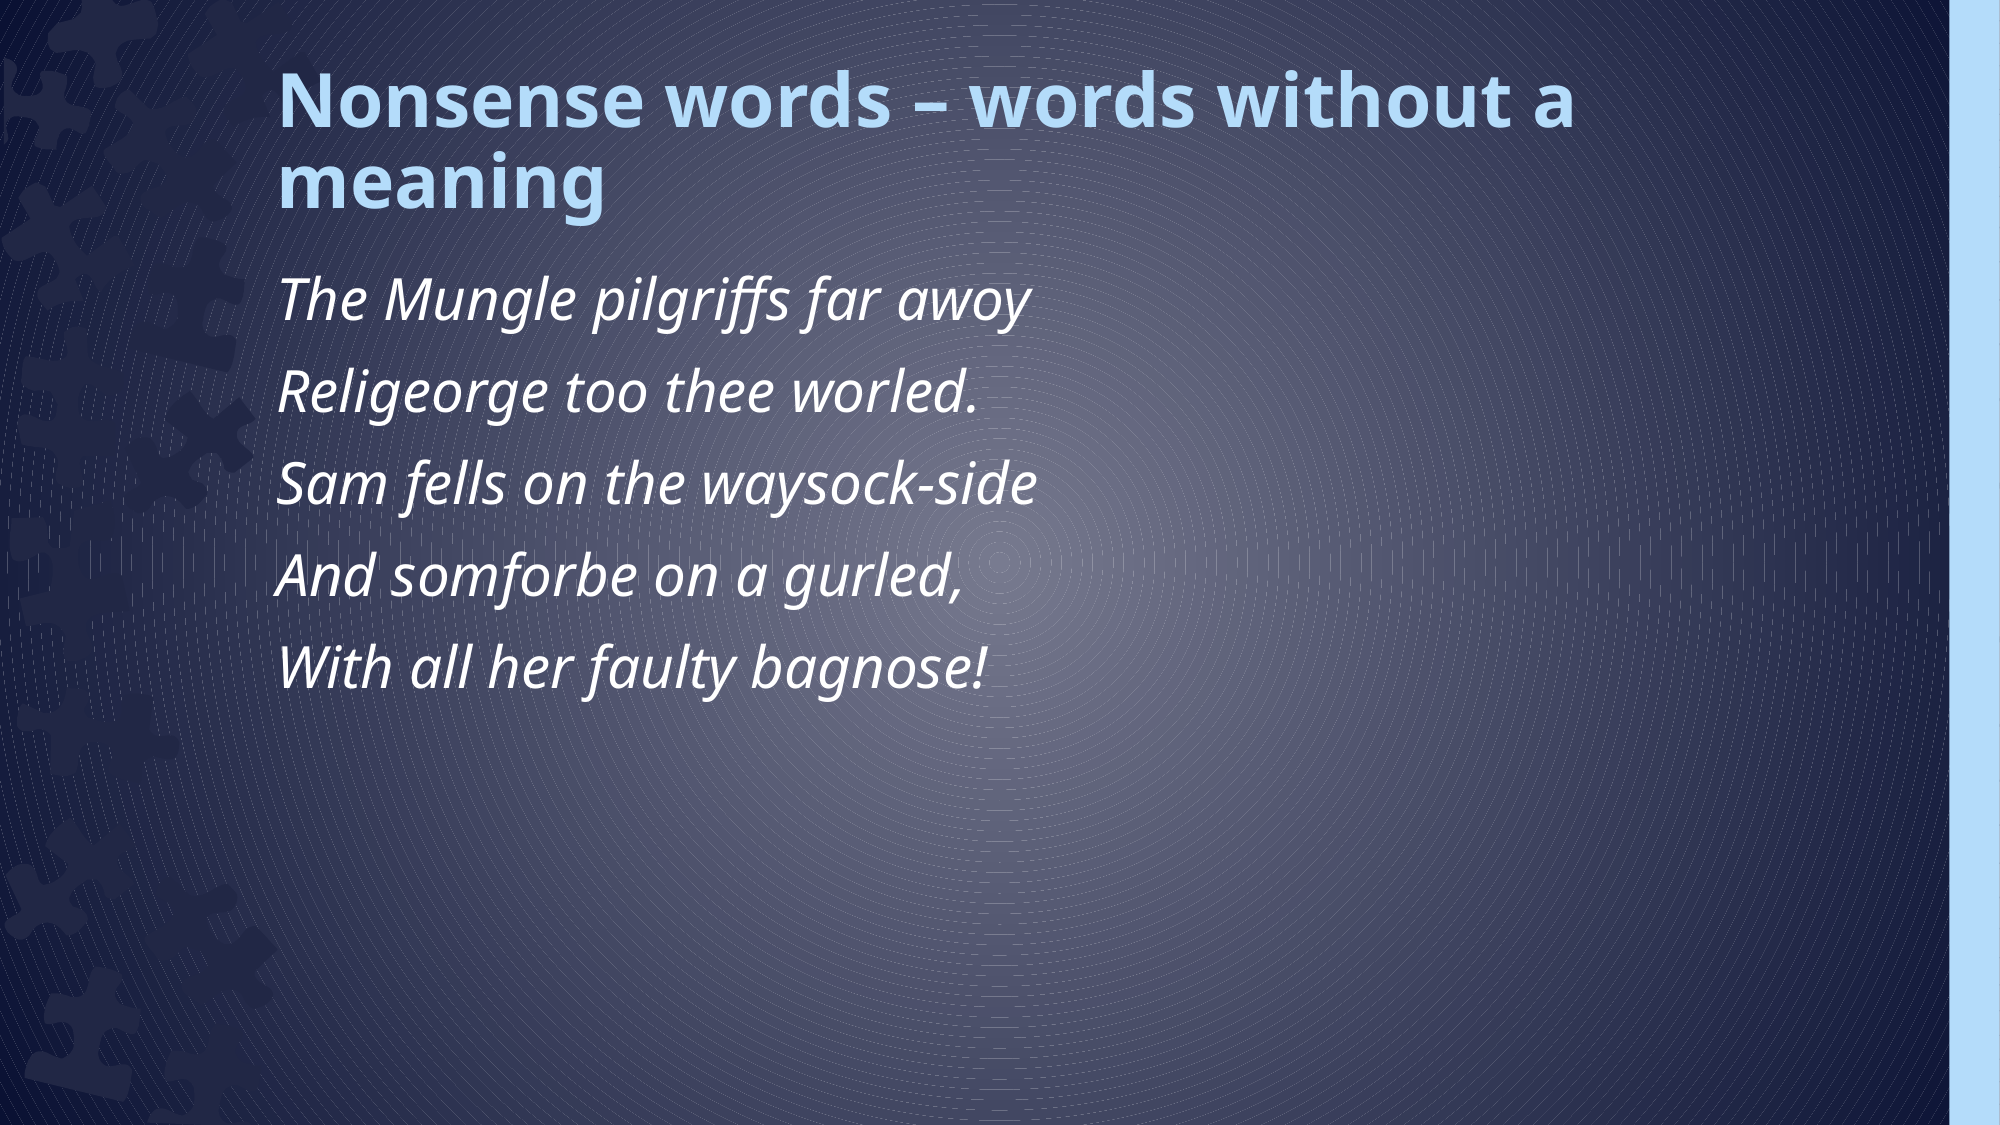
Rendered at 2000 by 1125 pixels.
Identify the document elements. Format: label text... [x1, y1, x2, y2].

list The Mungle pilgriffs far awoy Religeorge too thee worled. Sam fells on the waysock-side And somforbe on a gurled, With all her faulty bagnose! [261, 262, 1867, 1013]
title Nonsense words – words without a meaning [261, 29, 1867, 233]
